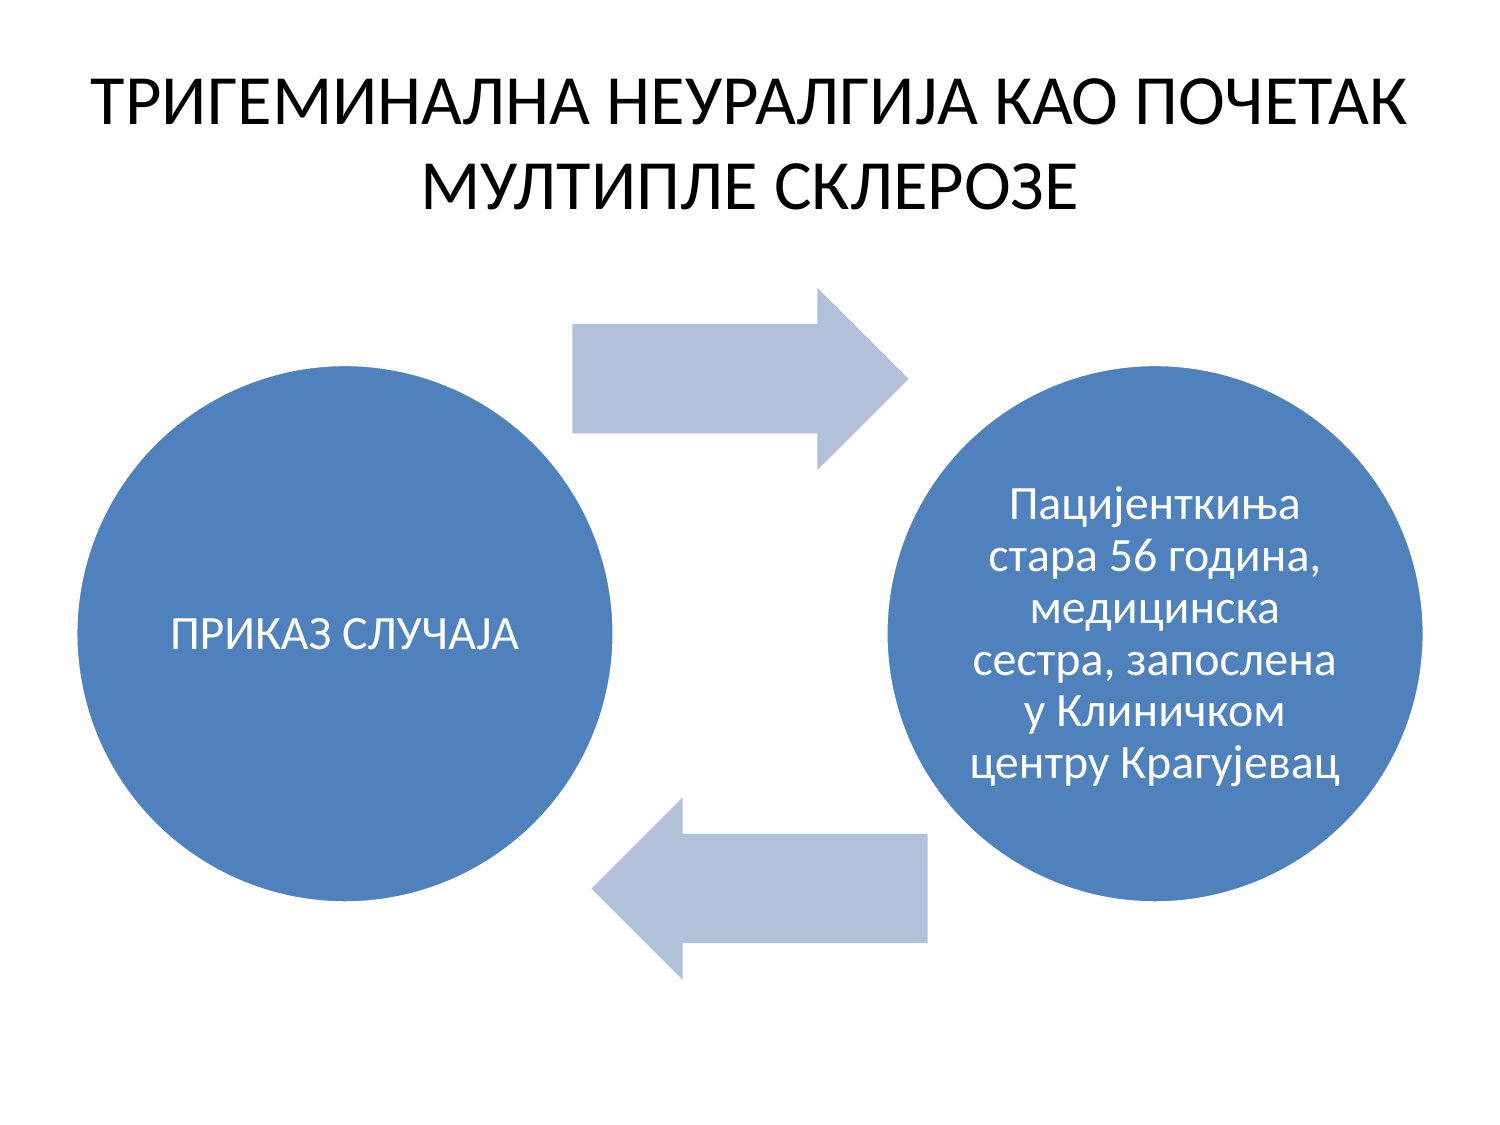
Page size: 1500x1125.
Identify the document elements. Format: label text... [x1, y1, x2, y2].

title ТРИГЕМИНАЛНА НЕУРАЛГИЈА КАО ПОЧЕТАК МУЛТИПЛЕ СКЛЕРОЗЕ [75, 45, 1425, 233]
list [74, 262, 1426, 1006]
